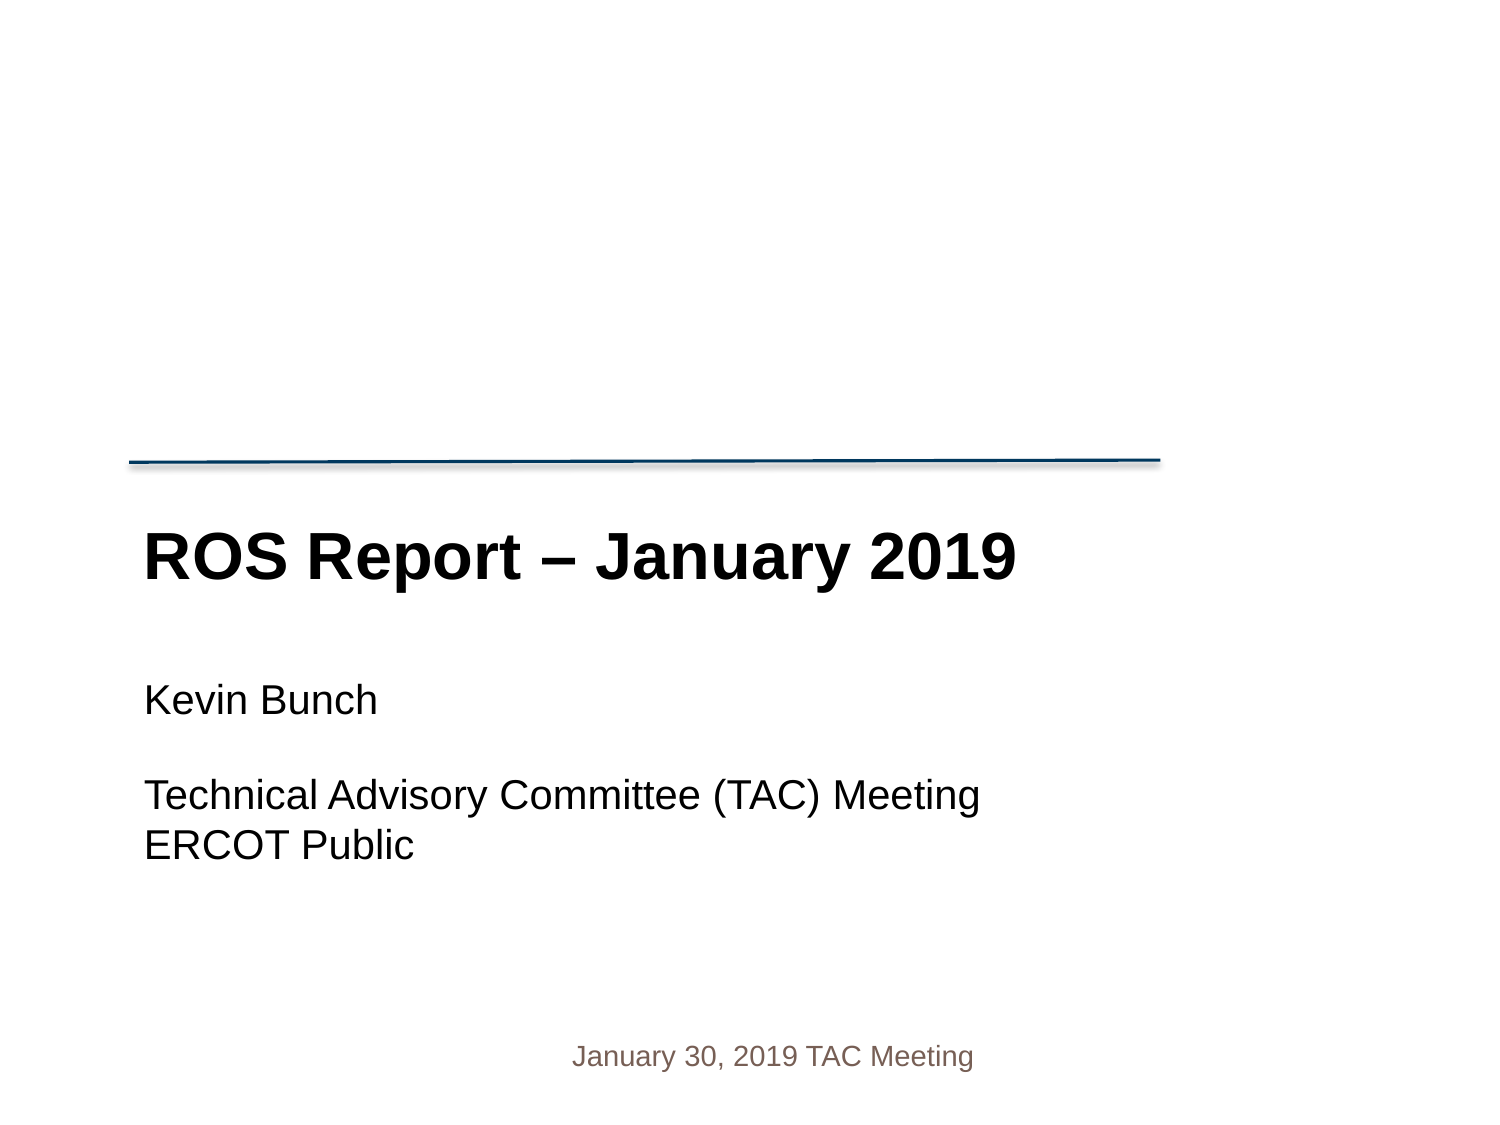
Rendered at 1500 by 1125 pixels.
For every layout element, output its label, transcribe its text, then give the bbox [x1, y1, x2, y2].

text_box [128, 459, 1367, 890]
footer January 30, 2019 TAC Meeting [99, 1025, 990, 1085]
